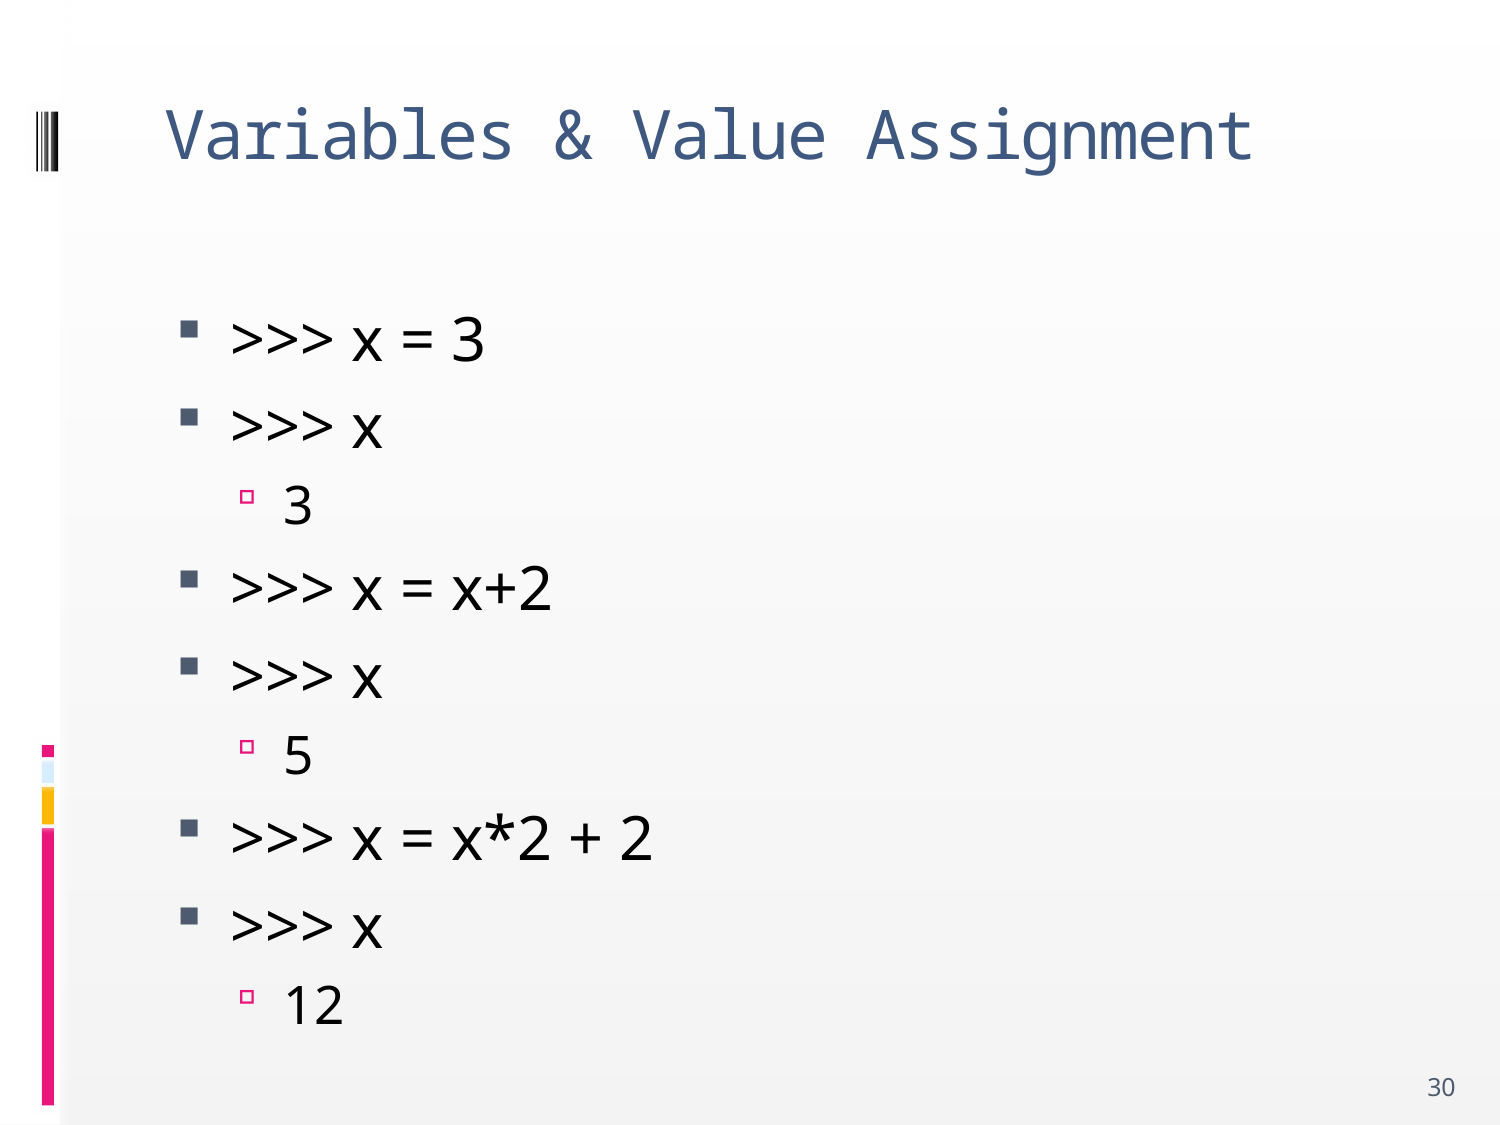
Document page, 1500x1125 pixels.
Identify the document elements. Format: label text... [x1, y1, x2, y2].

list >>> x = 3 >>> x 3 >>> x = x+2 >>> x 5 >>> x = x*2 + 2 >>> x 12 [150, 292, 1425, 1043]
slide_number 30 [1412, 1052, 1488, 1113]
title Variables & Value Assignment [150, 83, 1425, 234]
